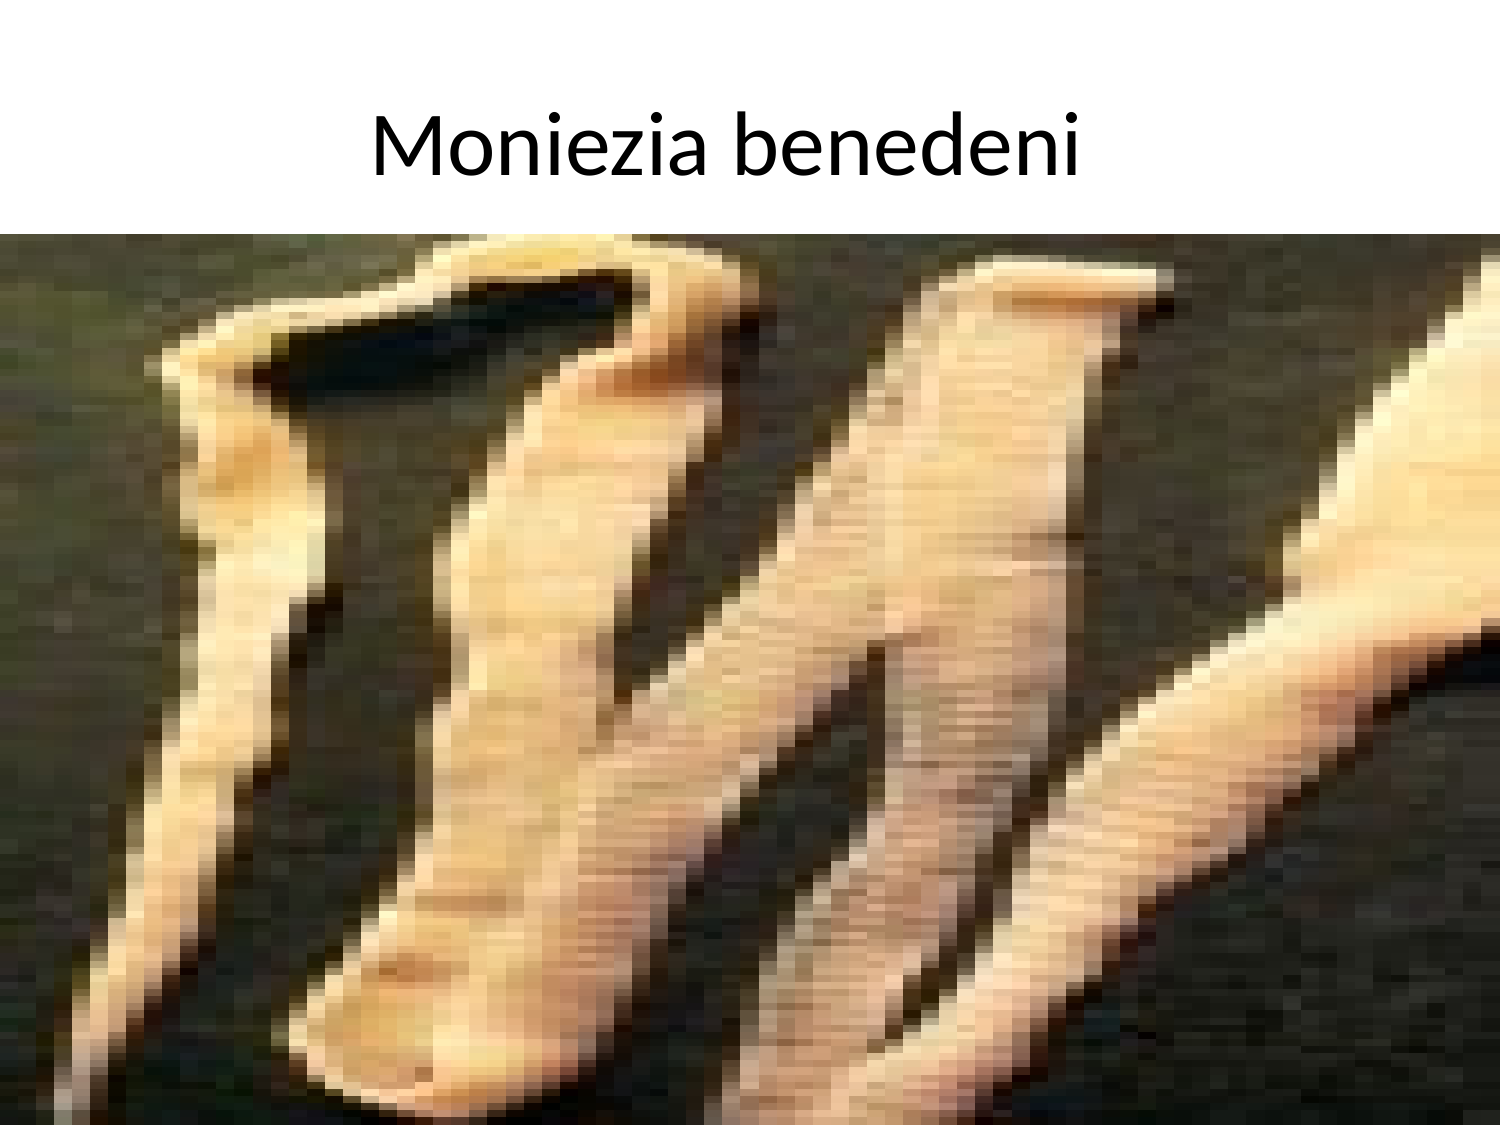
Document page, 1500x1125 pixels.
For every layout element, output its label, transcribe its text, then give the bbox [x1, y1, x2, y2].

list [0, 234, 1500, 1125]
title Moniezia benedeni [75, 45, 1425, 233]
